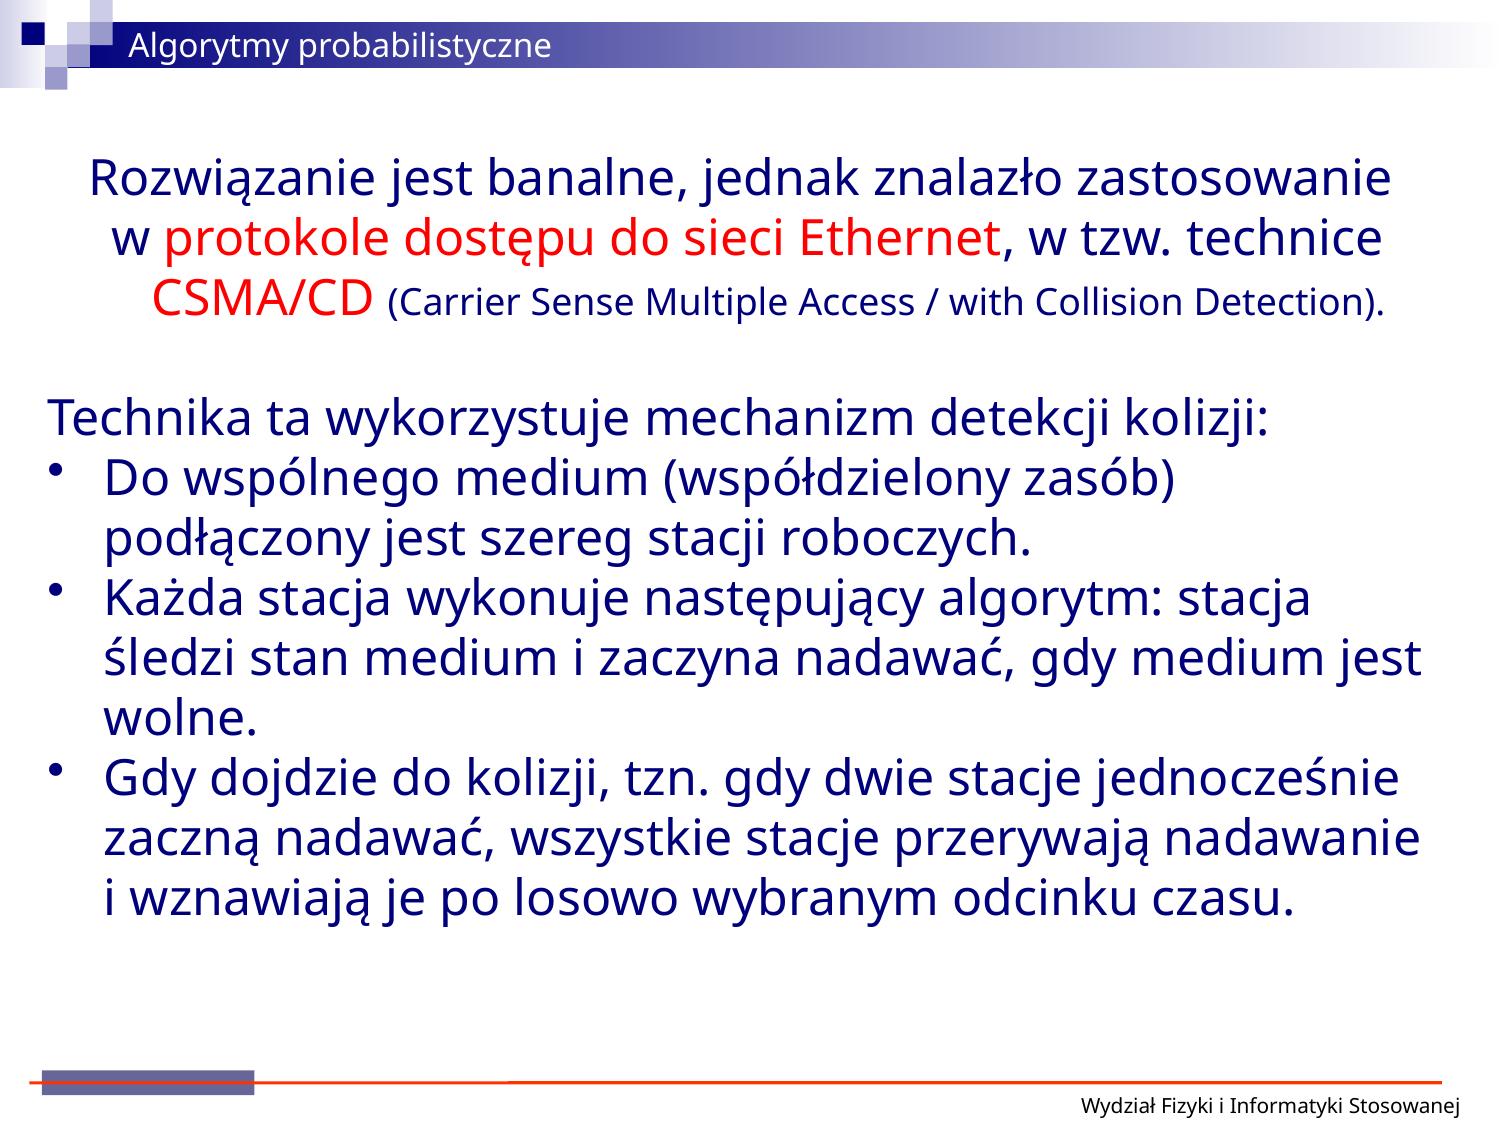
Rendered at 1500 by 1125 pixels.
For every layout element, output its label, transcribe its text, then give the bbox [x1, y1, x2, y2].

text_box Wydział Fizyki i Informatyki Stosowanej [1066, 1084, 1476, 1125]
text_box Rozwiązanie jest banalne, jednak znalazło zastosowanie w protokole dostępu do sieci Ethernet, w tzw. technice CSMA/CD (Carrier Sense Multiple Access / with Collision Detection). Technika ta wykorzystuje mechanizm detekcji kolizji: Do wspólnego medium (współdzielony zasób) podłączony jest szereg stacji roboczych. Każda stacja wykonuje następujący algorytm: stacja śledzi stan medium i zaczyna nadawać, gdy medium jest wolne. Gdy dojdzie do kolizji, tzn. gdy dwie stacje jednocześnie zaczną nadawać, wszystkie stacje przerywają nadawanie i wznawiają je po losowo wybranym odcinku czasu. [32, 137, 1463, 933]
text_box Algorytmy probabilistyczne [113, 16, 749, 71]
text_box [29, 1070, 1443, 1096]
